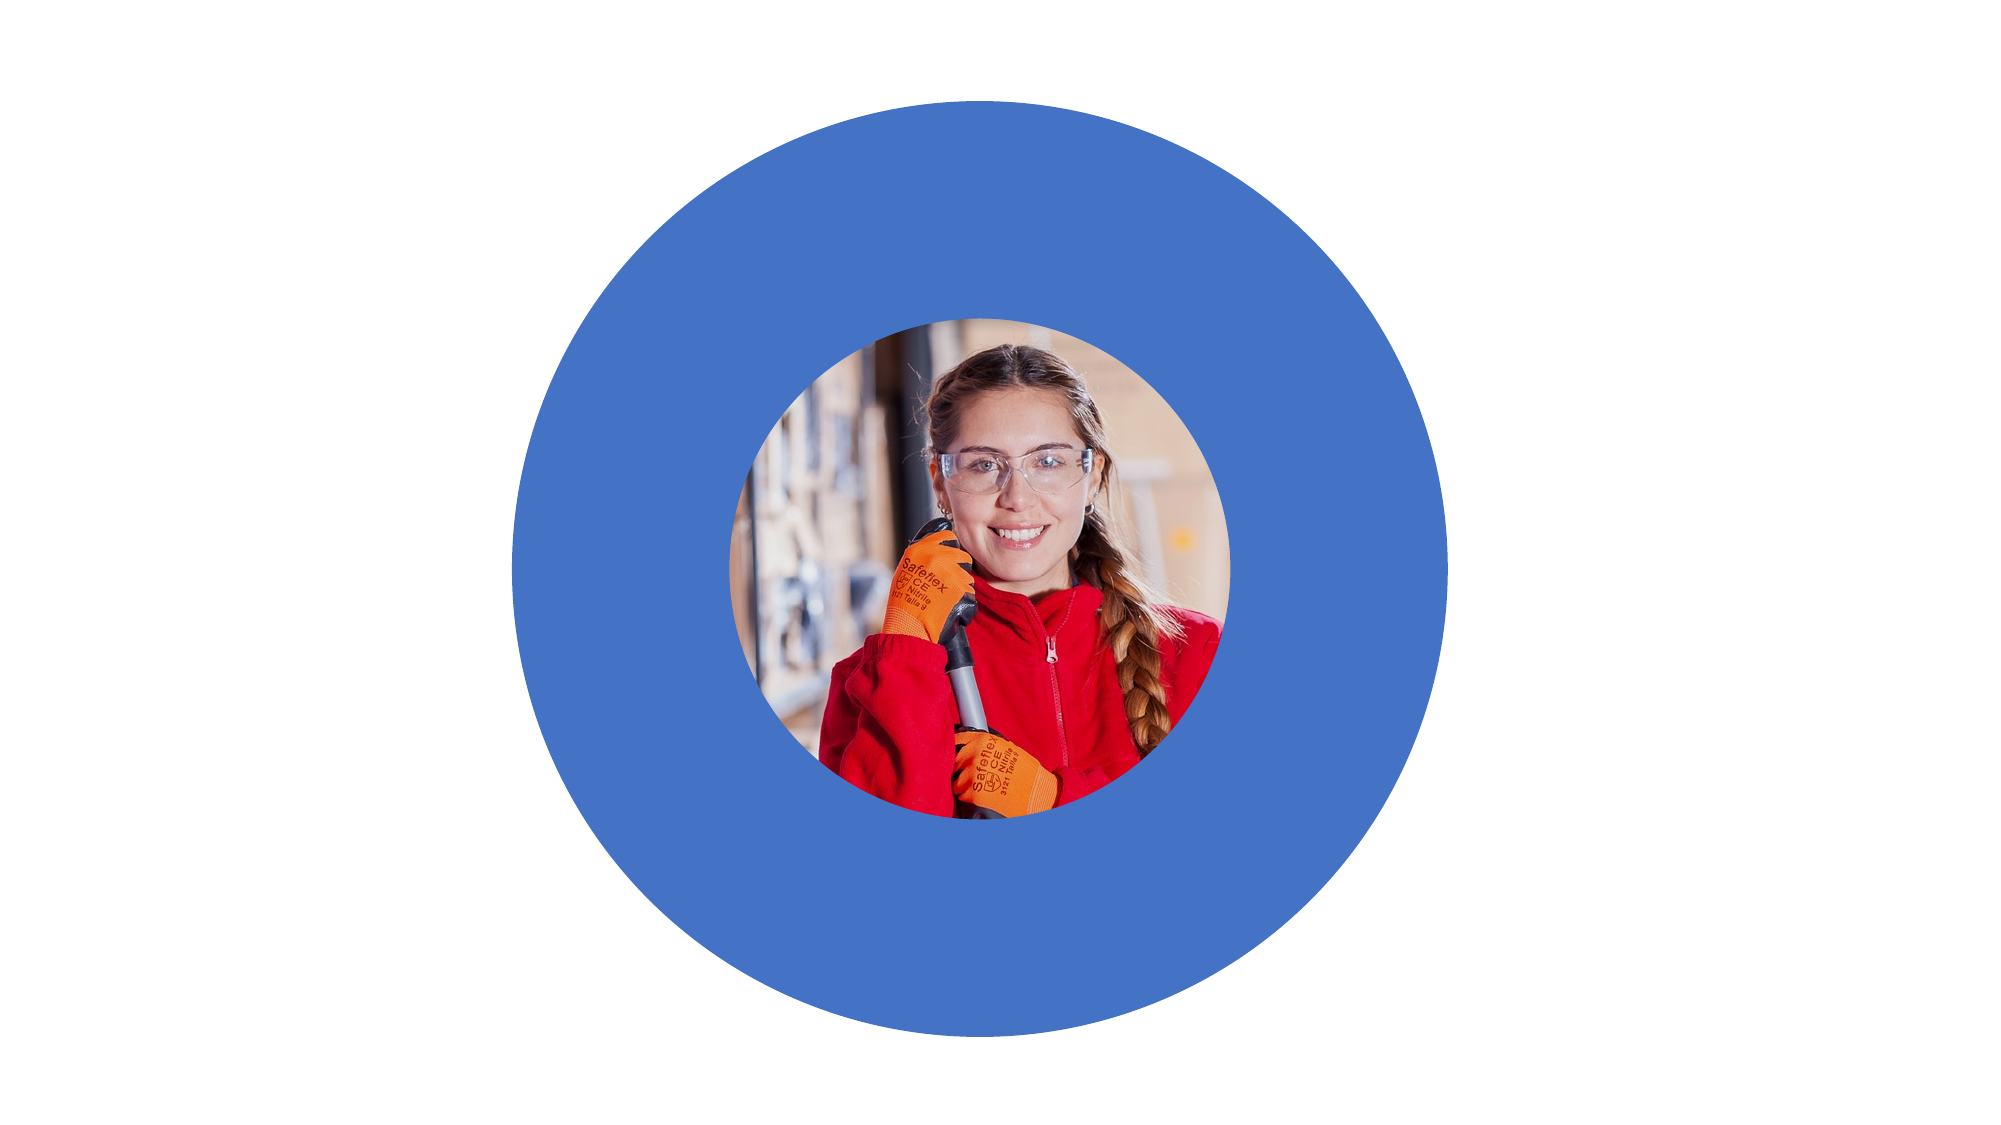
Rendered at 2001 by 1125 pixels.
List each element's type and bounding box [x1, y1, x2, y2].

picture [715, 294, 1285, 831]
text_box [510, 100, 1449, 1038]
